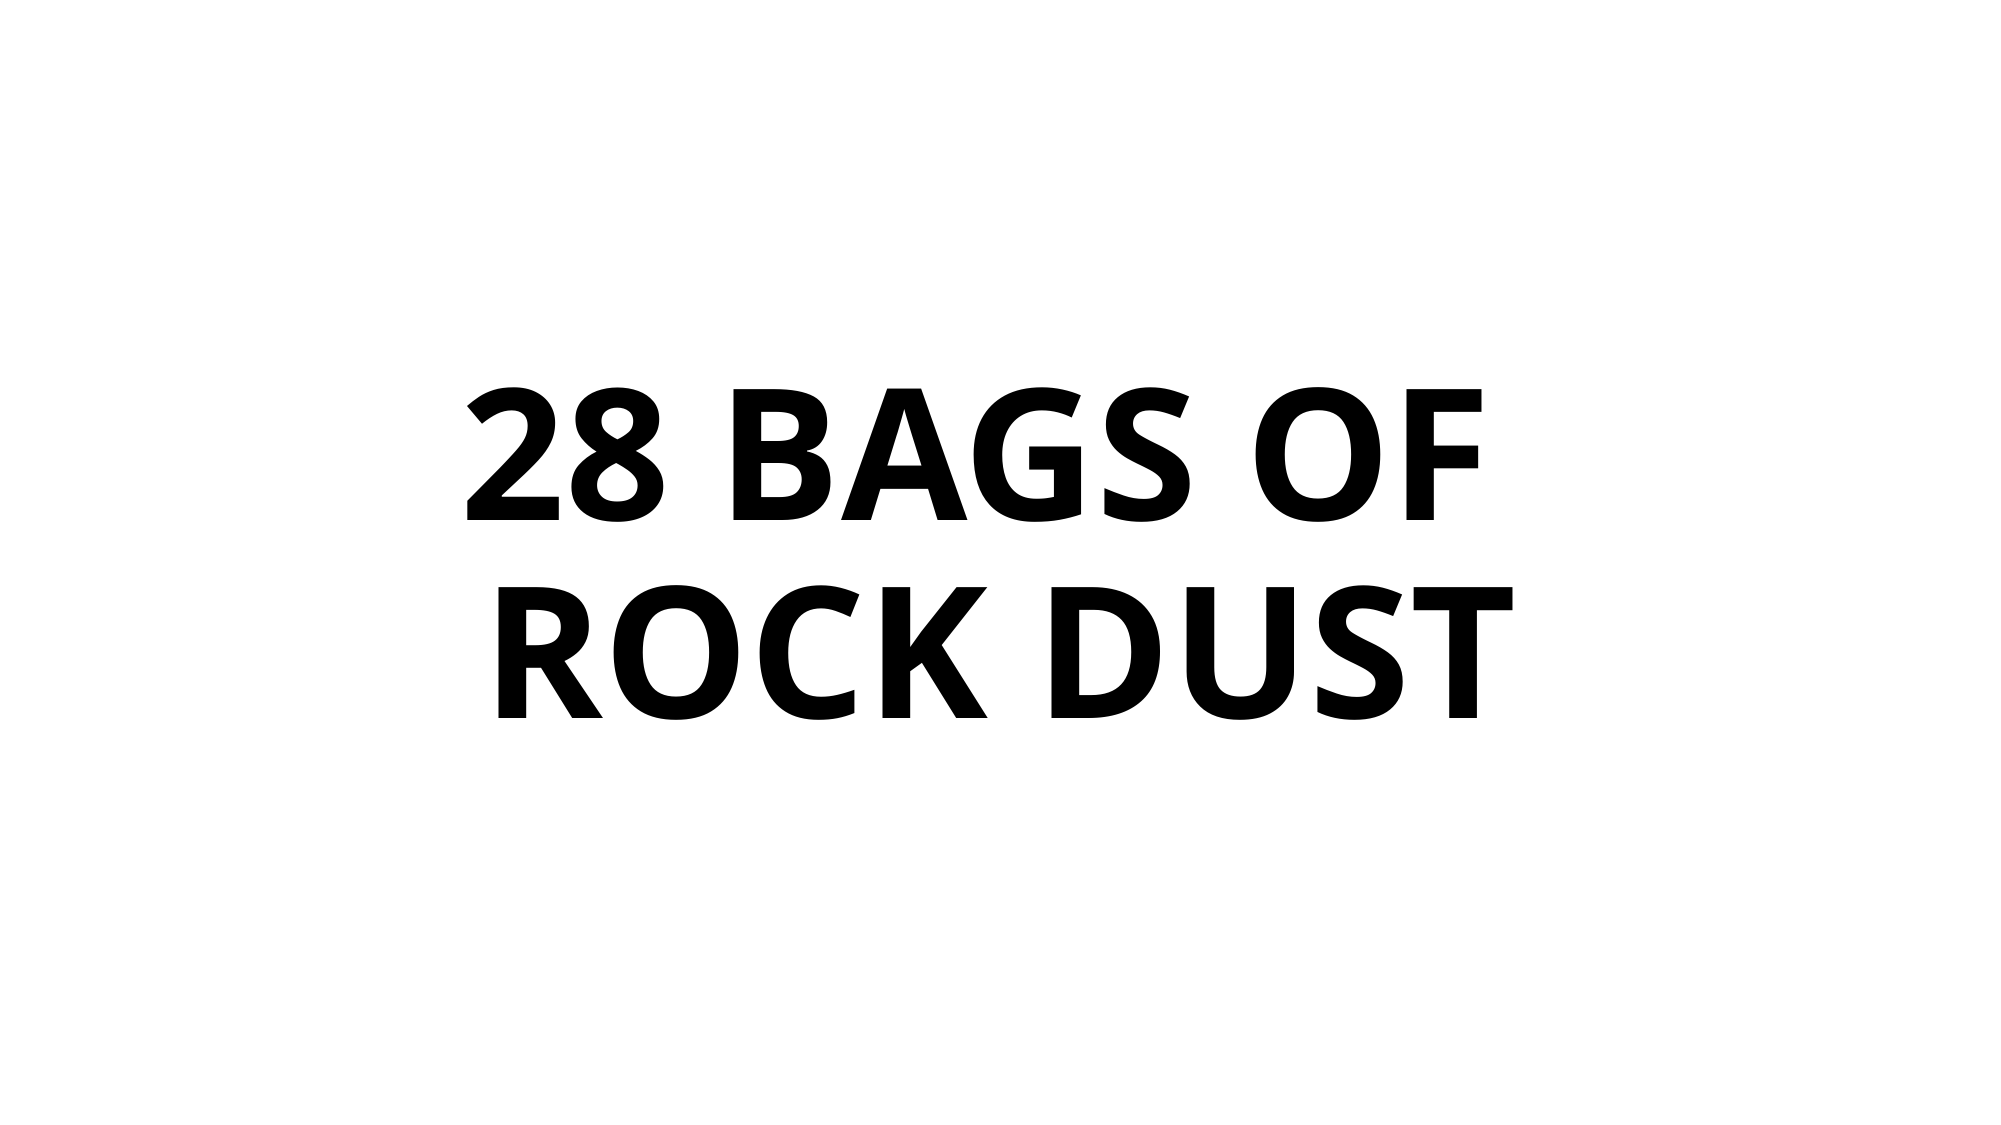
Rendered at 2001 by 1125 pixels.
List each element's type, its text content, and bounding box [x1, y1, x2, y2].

title 28 BAGS OF ROCK DUST [137, 59, 1863, 1061]
